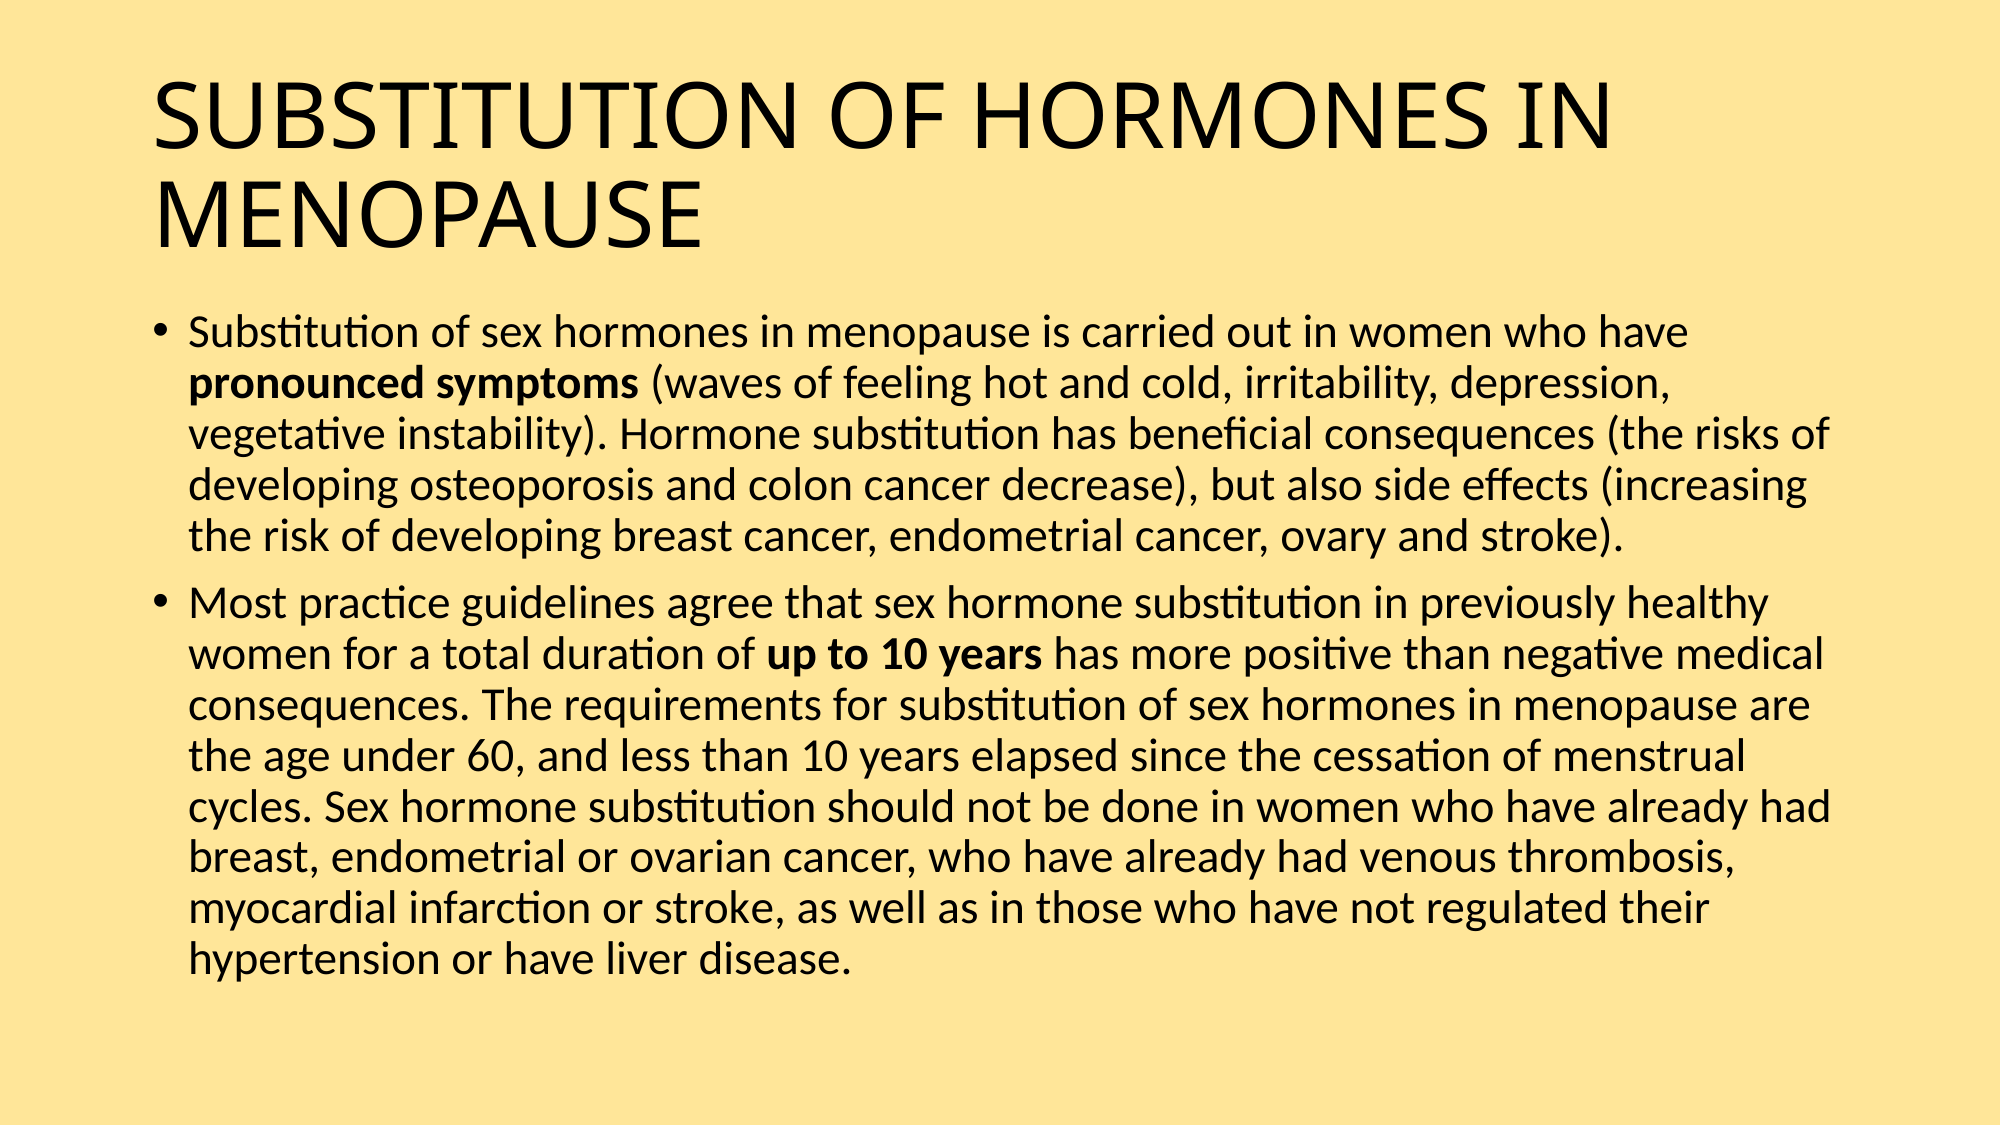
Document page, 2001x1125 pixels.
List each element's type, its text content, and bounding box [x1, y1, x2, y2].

list Substitution of sex hormones in menopause is carried out in women who have pronounced symptoms (waves of feeling hot and cold, irritability, depression, vegetative instability). Hormone substitution has beneficial consequences (the risks of developing osteoporosis and colon cancer decrease), but also side effects (increasing the risk of developing breast cancer, endometrial cancer, ovary and stroke). Most practice guidelines agree that sex hormone substitution in previously healthy women for a total duration of up to 10 years has more positive than negative medical consequences. The requirements for substitution of sex hormones in menopause are the age under 60, and less than 10 years elapsed since the cessation of menstrual cycles. Sex hormone substitution should not be done in women who have already had breast, endometrial or ovarian cancer, who have already had venous thrombosis, myocardial infarction or stroke, as well as in those who have not regulated their hypertension or have liver disease. [137, 299, 1863, 1014]
title SUBSTITUTION OF HORMONES IN MENOPAUSE [137, 59, 1863, 278]
